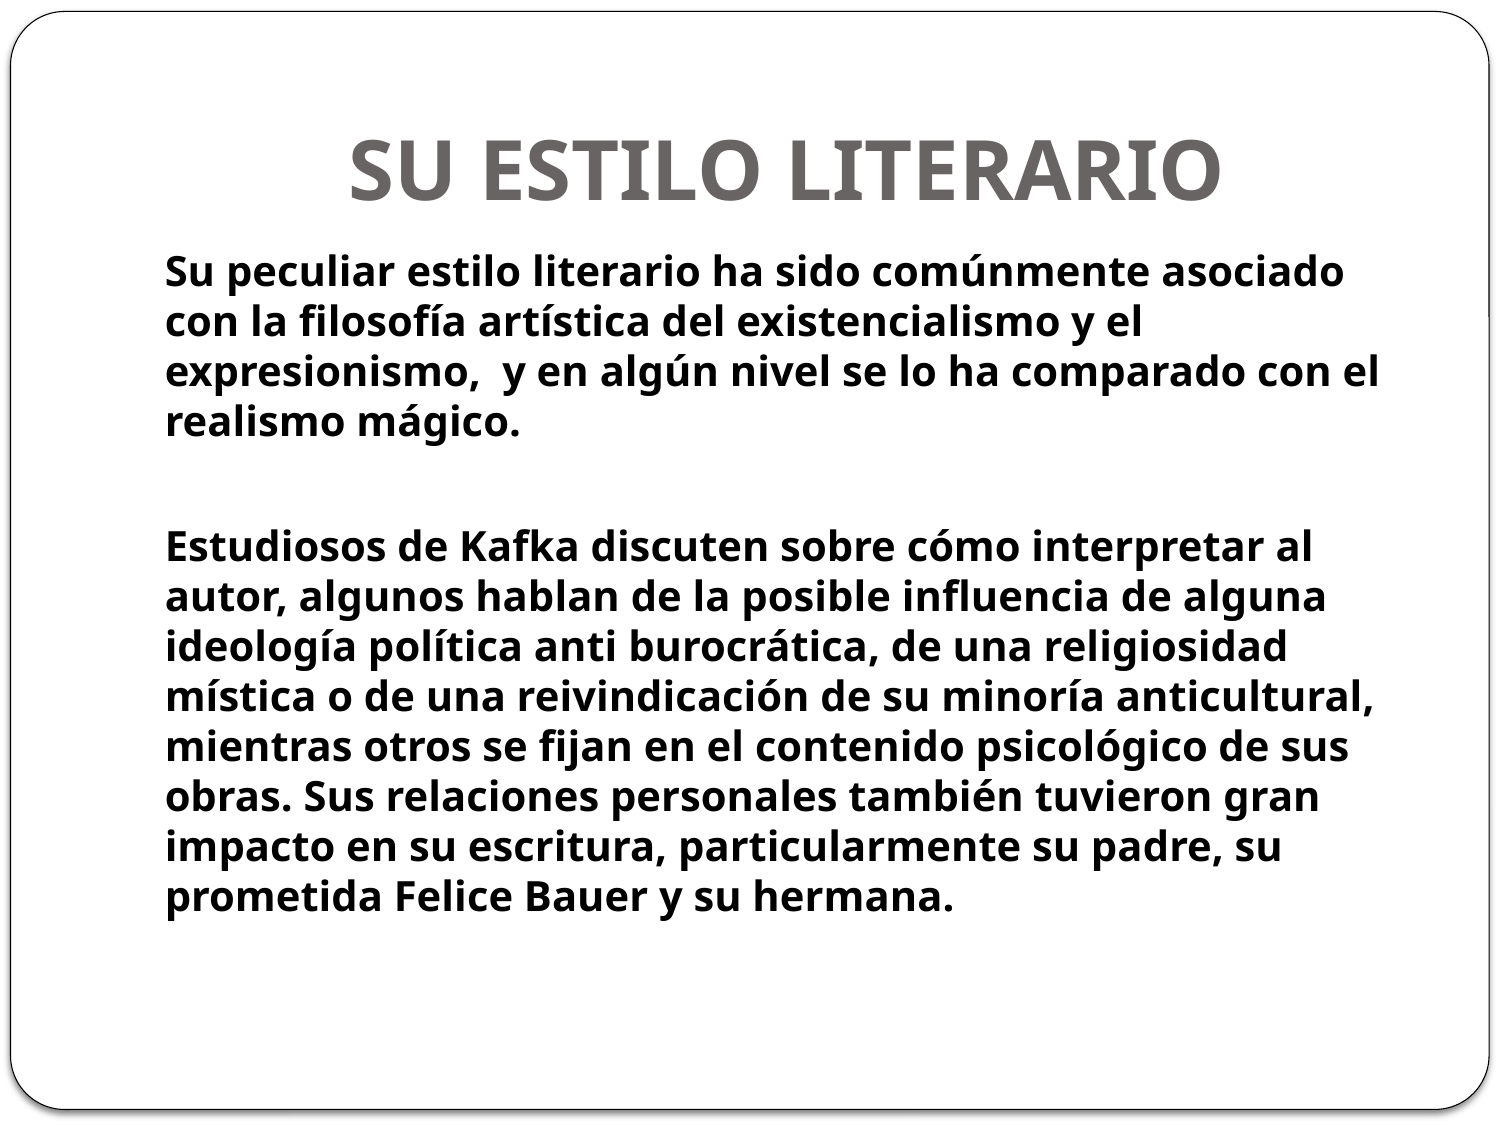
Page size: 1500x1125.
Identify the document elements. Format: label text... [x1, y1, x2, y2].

list Su peculiar estilo literario ha sido comúnmente asociado con la filosofía artística del existencialismo y el expresionismo, y en algún nivel se lo ha comparado con el realismo mágico. Estudiosos de Kafka discuten sobre cómo interpretar al autor, algunos hablan de la posible influencia de alguna ideología política anti burocrática, de una religiosidad mística o de una reivindicación de su minoría anticultural, mientras otros se fijan en el contenido psicológico de sus obras. Sus relaciones personales también tuvieron gran impacto en su escritura, particularmente su padre, su prometida Felice Bauer y su hermana. [150, 237, 1425, 988]
title SU ESTILO LITERARIO [150, 45, 1425, 233]
